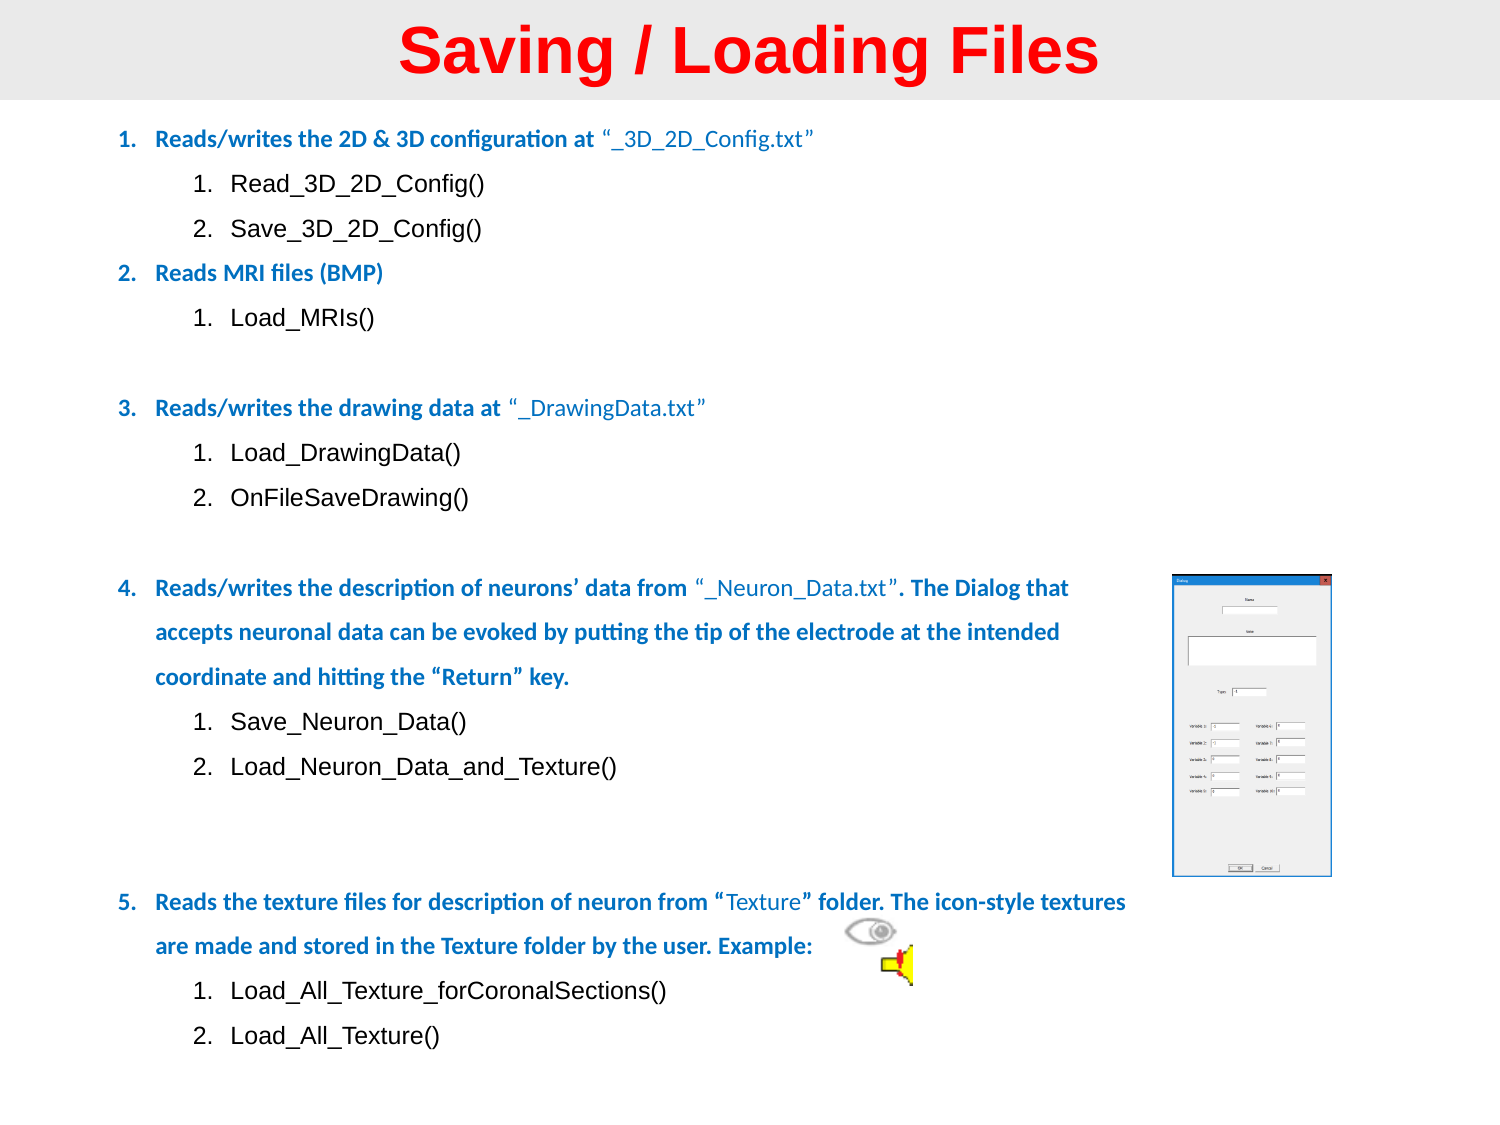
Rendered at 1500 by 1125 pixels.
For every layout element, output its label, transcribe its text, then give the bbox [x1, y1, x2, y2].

text_box Saving / Loading Files [0, 0, 1500, 100]
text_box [102, 99, 1332, 1070]
